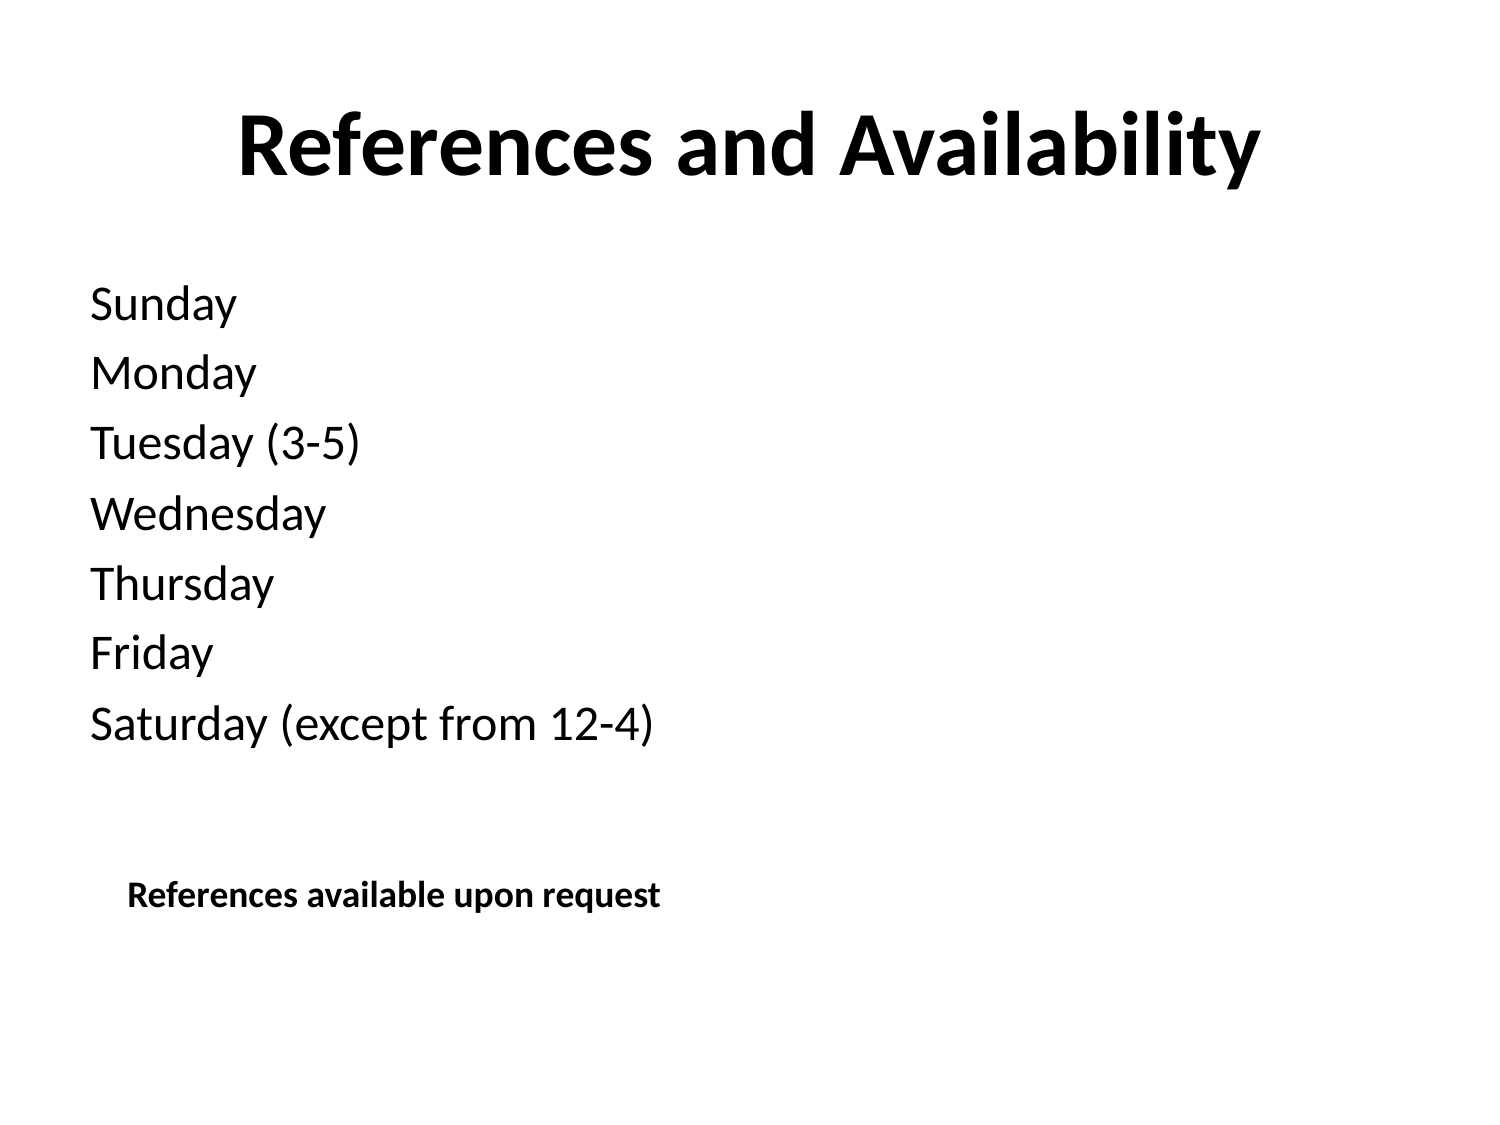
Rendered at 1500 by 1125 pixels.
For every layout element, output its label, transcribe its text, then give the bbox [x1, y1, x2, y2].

text_box References available upon request [112, 862, 1400, 923]
title References and Availability [75, 45, 1425, 233]
list Sunday Monday Tuesday (3-5) Wednesday Thursday Friday Saturday (except from 12-4) [75, 262, 1425, 813]
